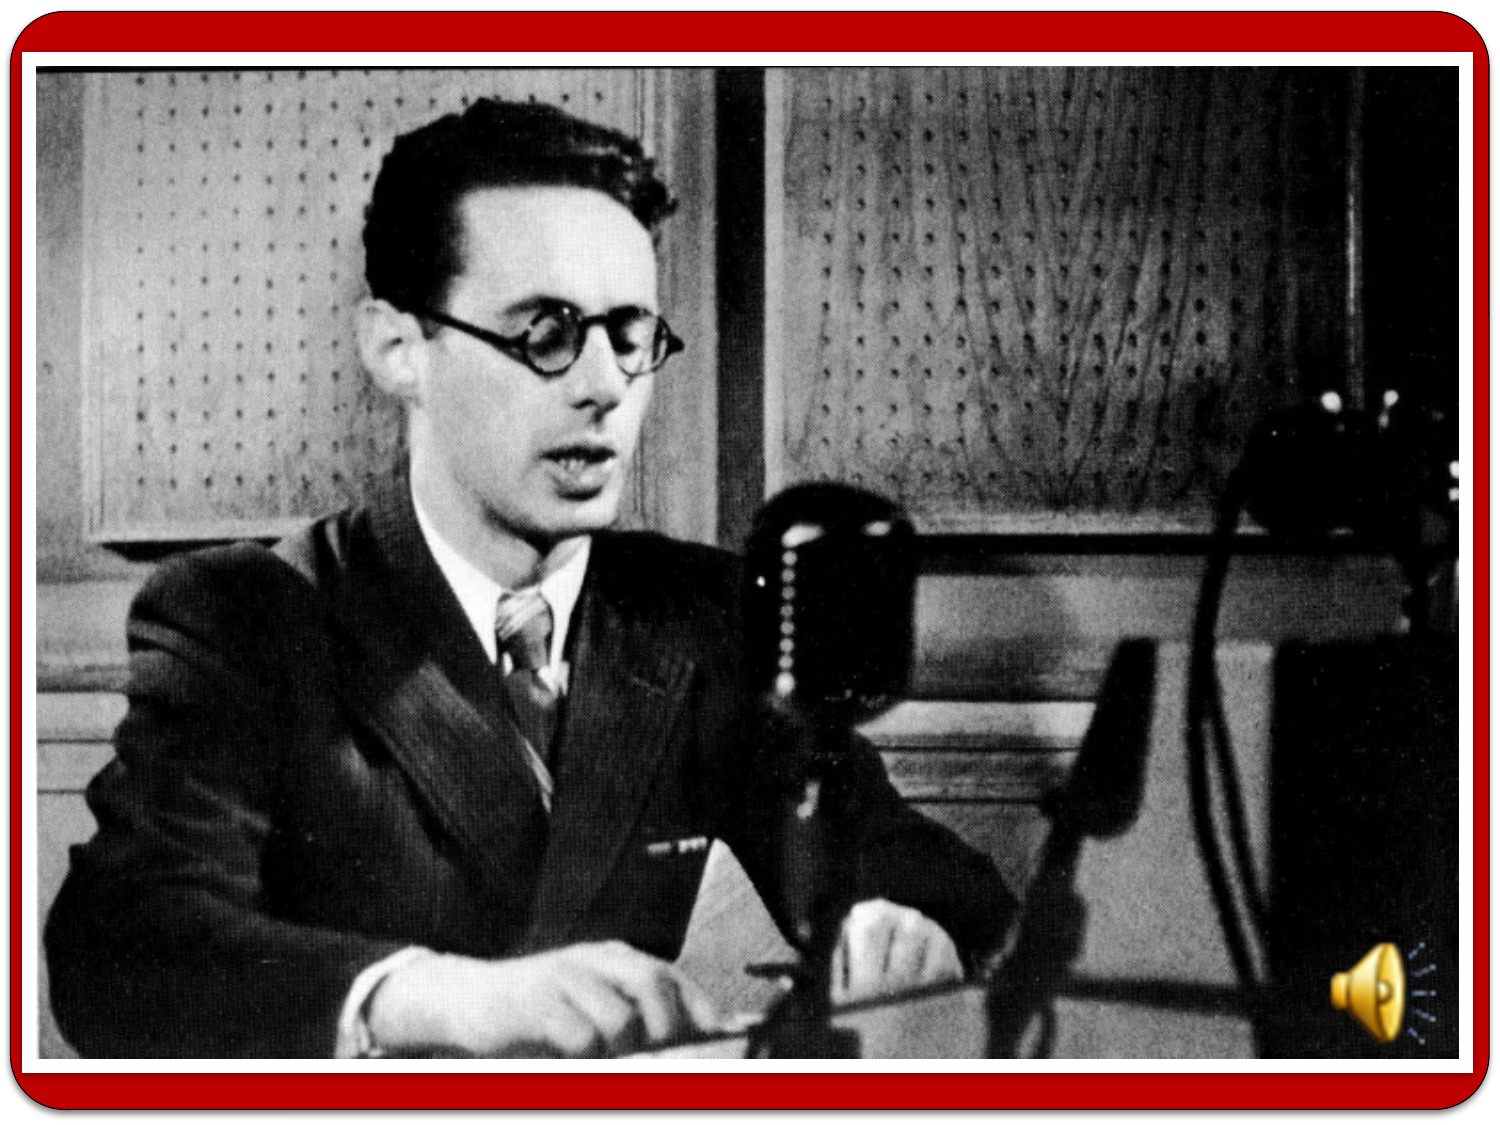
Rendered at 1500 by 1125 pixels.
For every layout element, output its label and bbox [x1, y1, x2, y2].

picture [35, 66, 1459, 1059]
